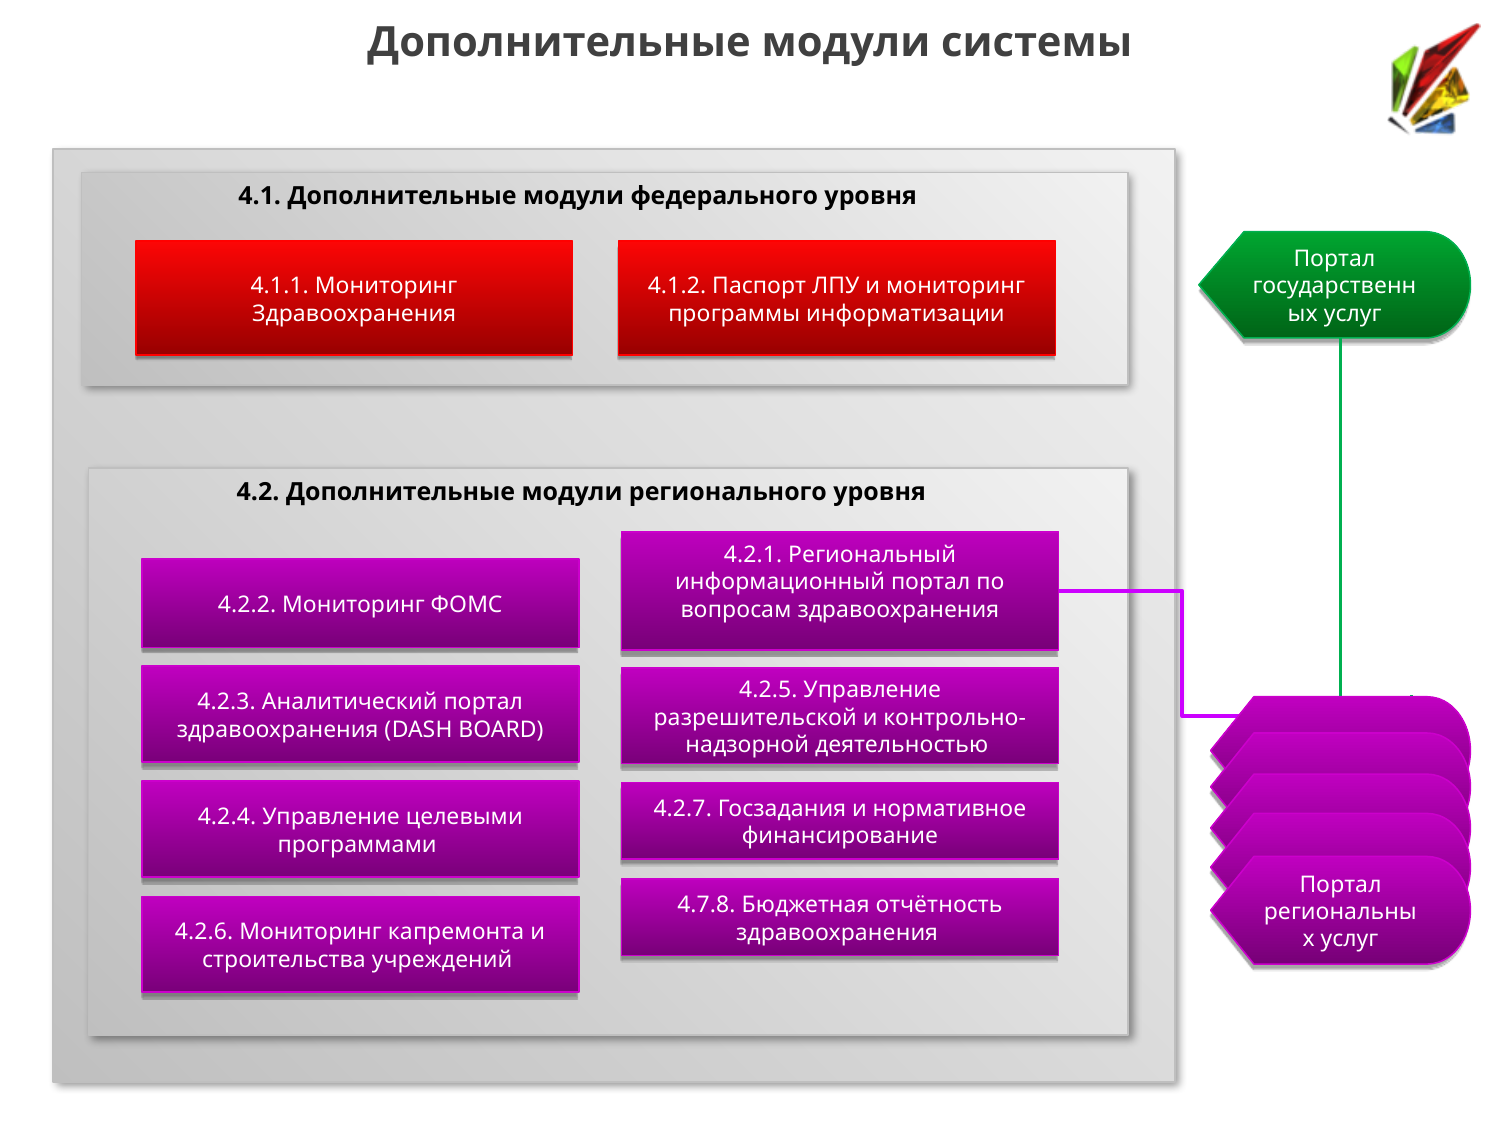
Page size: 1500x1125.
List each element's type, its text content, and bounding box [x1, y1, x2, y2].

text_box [1210, 696, 1471, 965]
picture [1387, 23, 1481, 137]
text_box Портал государственных услуг [1198, 231, 1471, 338]
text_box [1058, 590, 1306, 717]
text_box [88, 467, 1129, 1036]
text_box [51, 147, 1177, 1084]
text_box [81, 172, 1129, 386]
text_box Дополнительные модули системы [0, 7, 1500, 73]
